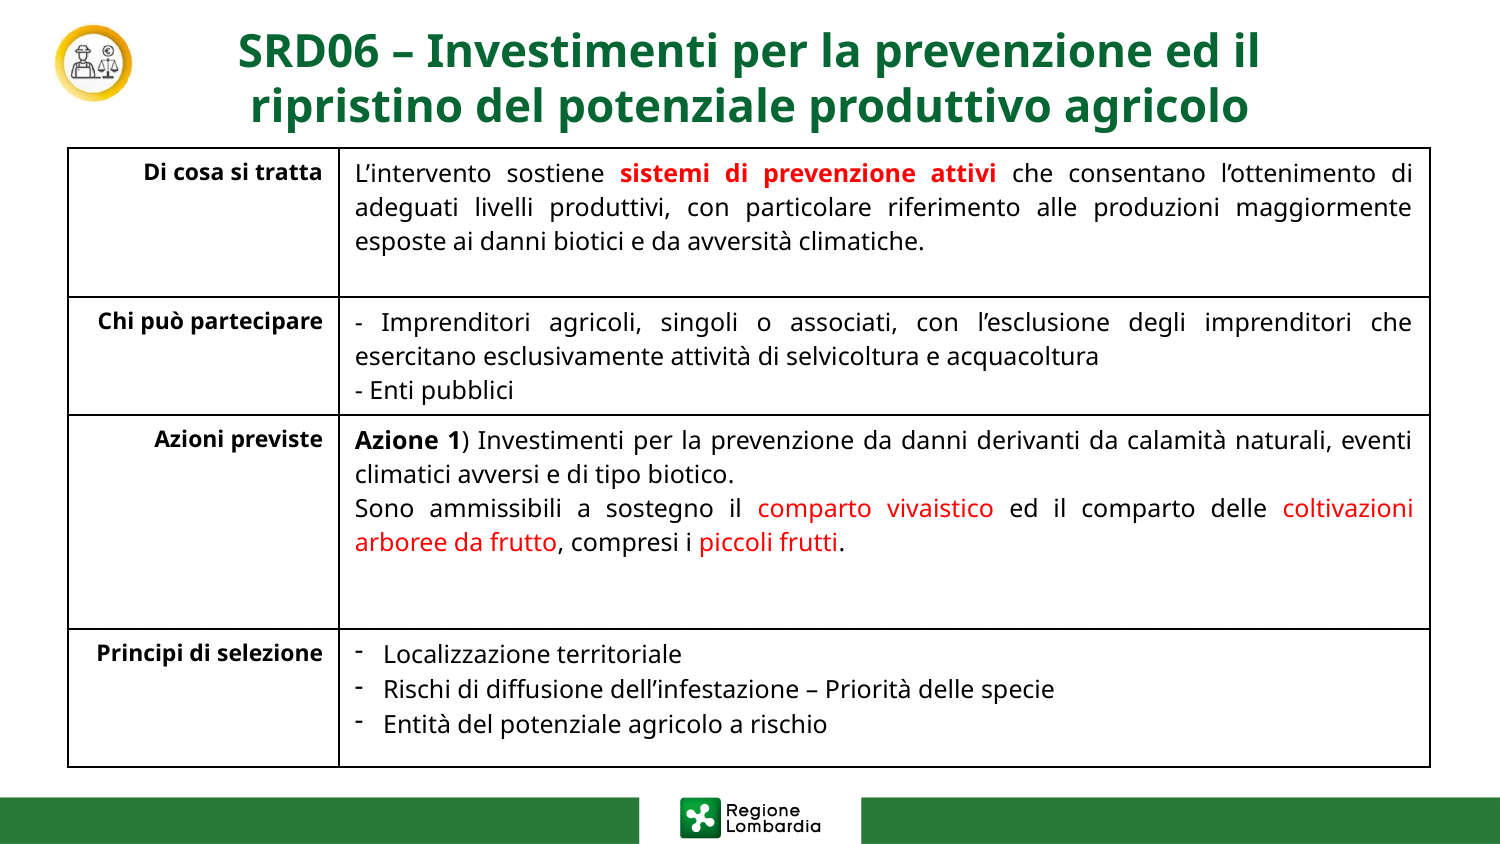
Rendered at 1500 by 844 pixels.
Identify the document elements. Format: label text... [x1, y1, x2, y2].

text_box SRD06 – Investimenti per la prevenzione ed il ripristino del potenziale produttivo agricolo [112, 22, 1388, 131]
table_header L’intervento sostiene sistemi di prevenzione attivi che consentano l’ottenimento di adeguati livelli produttivi, con particolare riferimento alle produzioni maggiormente esposte ai danni biotici e da avversità climatiche. [340, 149, 1429, 296]
table_cell Principi di selezione [69, 630, 338, 766]
table_cell Chi può partecipare [69, 298, 338, 414]
table_header Di cosa si tratta [69, 149, 338, 296]
table_cell Azioni previste [69, 416, 338, 628]
table_cell Localizzazione territoriale Rischi di diffusione dell’infestazione – Priorità delle specie Entità del potenziale agricolo a rischio [340, 630, 1429, 766]
table_cell - Imprenditori agricoli, singoli o associati, con l’esclusione degli imprenditori che esercitano esclusivamente attività di selvicoltura e acquacoltura - Enti pubblici [340, 298, 1429, 414]
table_cell Azione 1) Investimenti per la prevenzione da danni derivanti da calamità naturali, eventi climatici avversi e di tipo biotico. Sono ammissibili a sostegno il comparto vivaistico ed il comparto delle coltivazioni arboree da frutto, compresi i piccoli frutti. [340, 416, 1429, 628]
picture [0, 0, 1500, 844]
